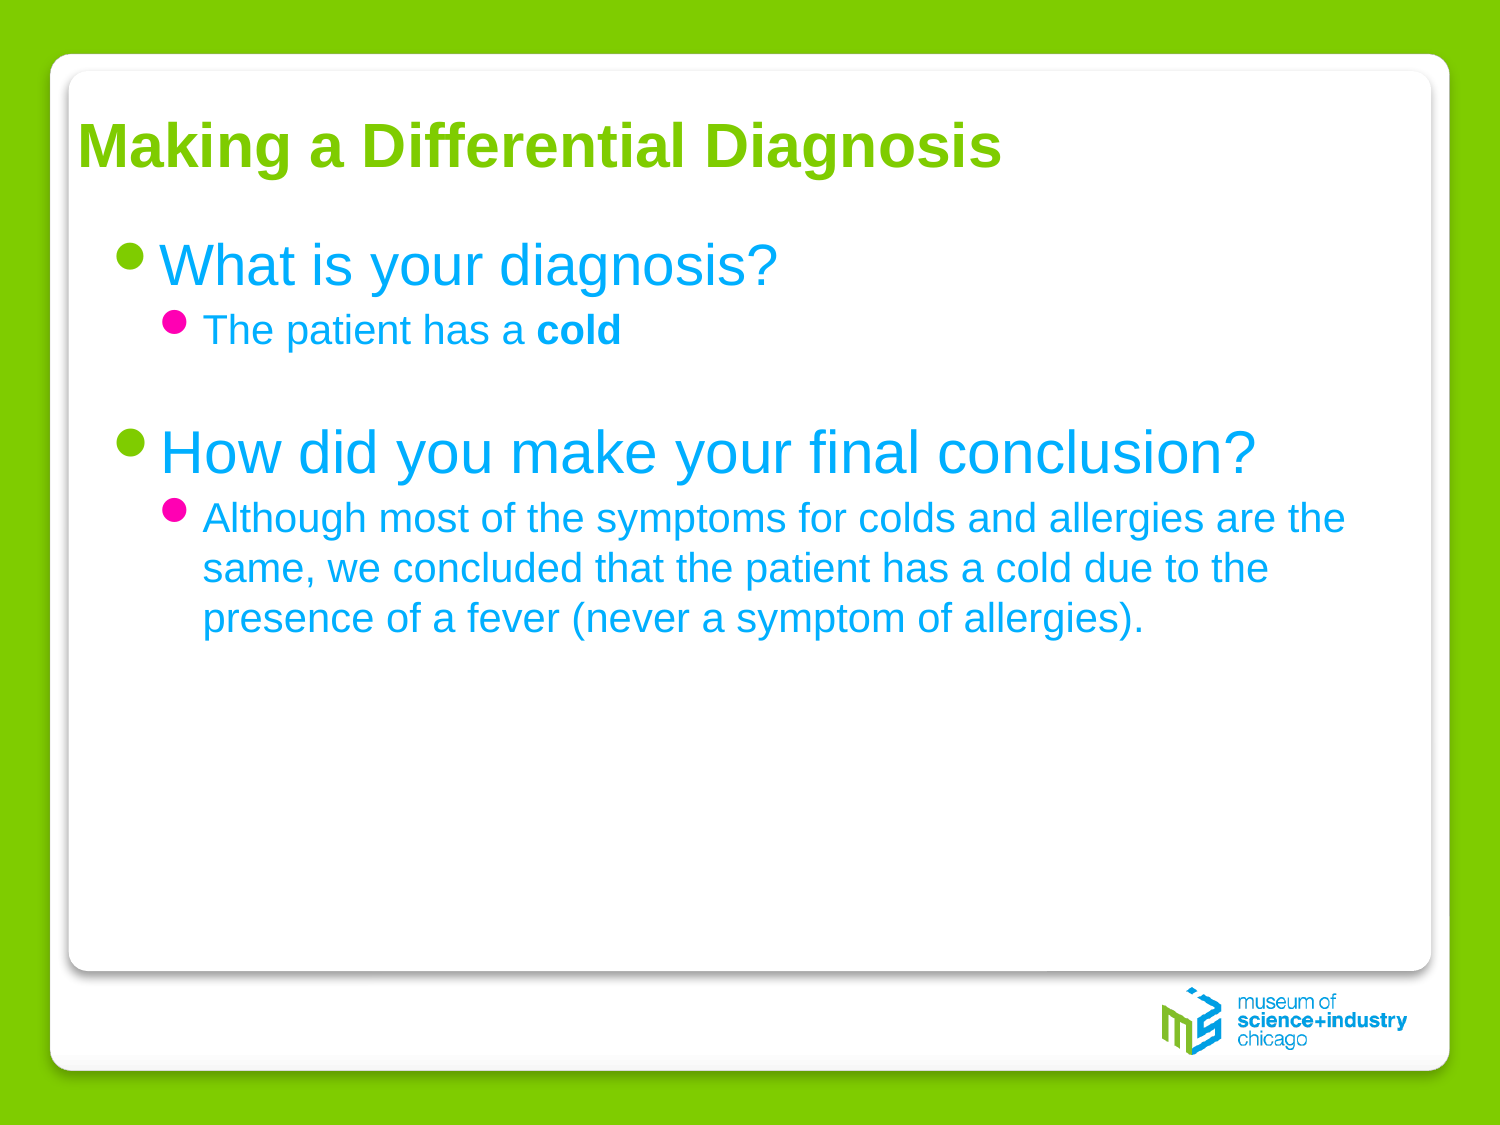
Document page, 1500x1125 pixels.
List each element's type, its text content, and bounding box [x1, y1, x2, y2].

list What is your diagnosis? The patient has a cold How did you make your final conclusion? Although most of the symptoms for colds and allergies are the same, we concluded that the patient has a cold due to the presence of a fever (never a symptom of allergies). [82, 212, 1426, 988]
picture [1162, 988, 1407, 1055]
title Making a Differential Diagnosis [62, 87, 1438, 188]
